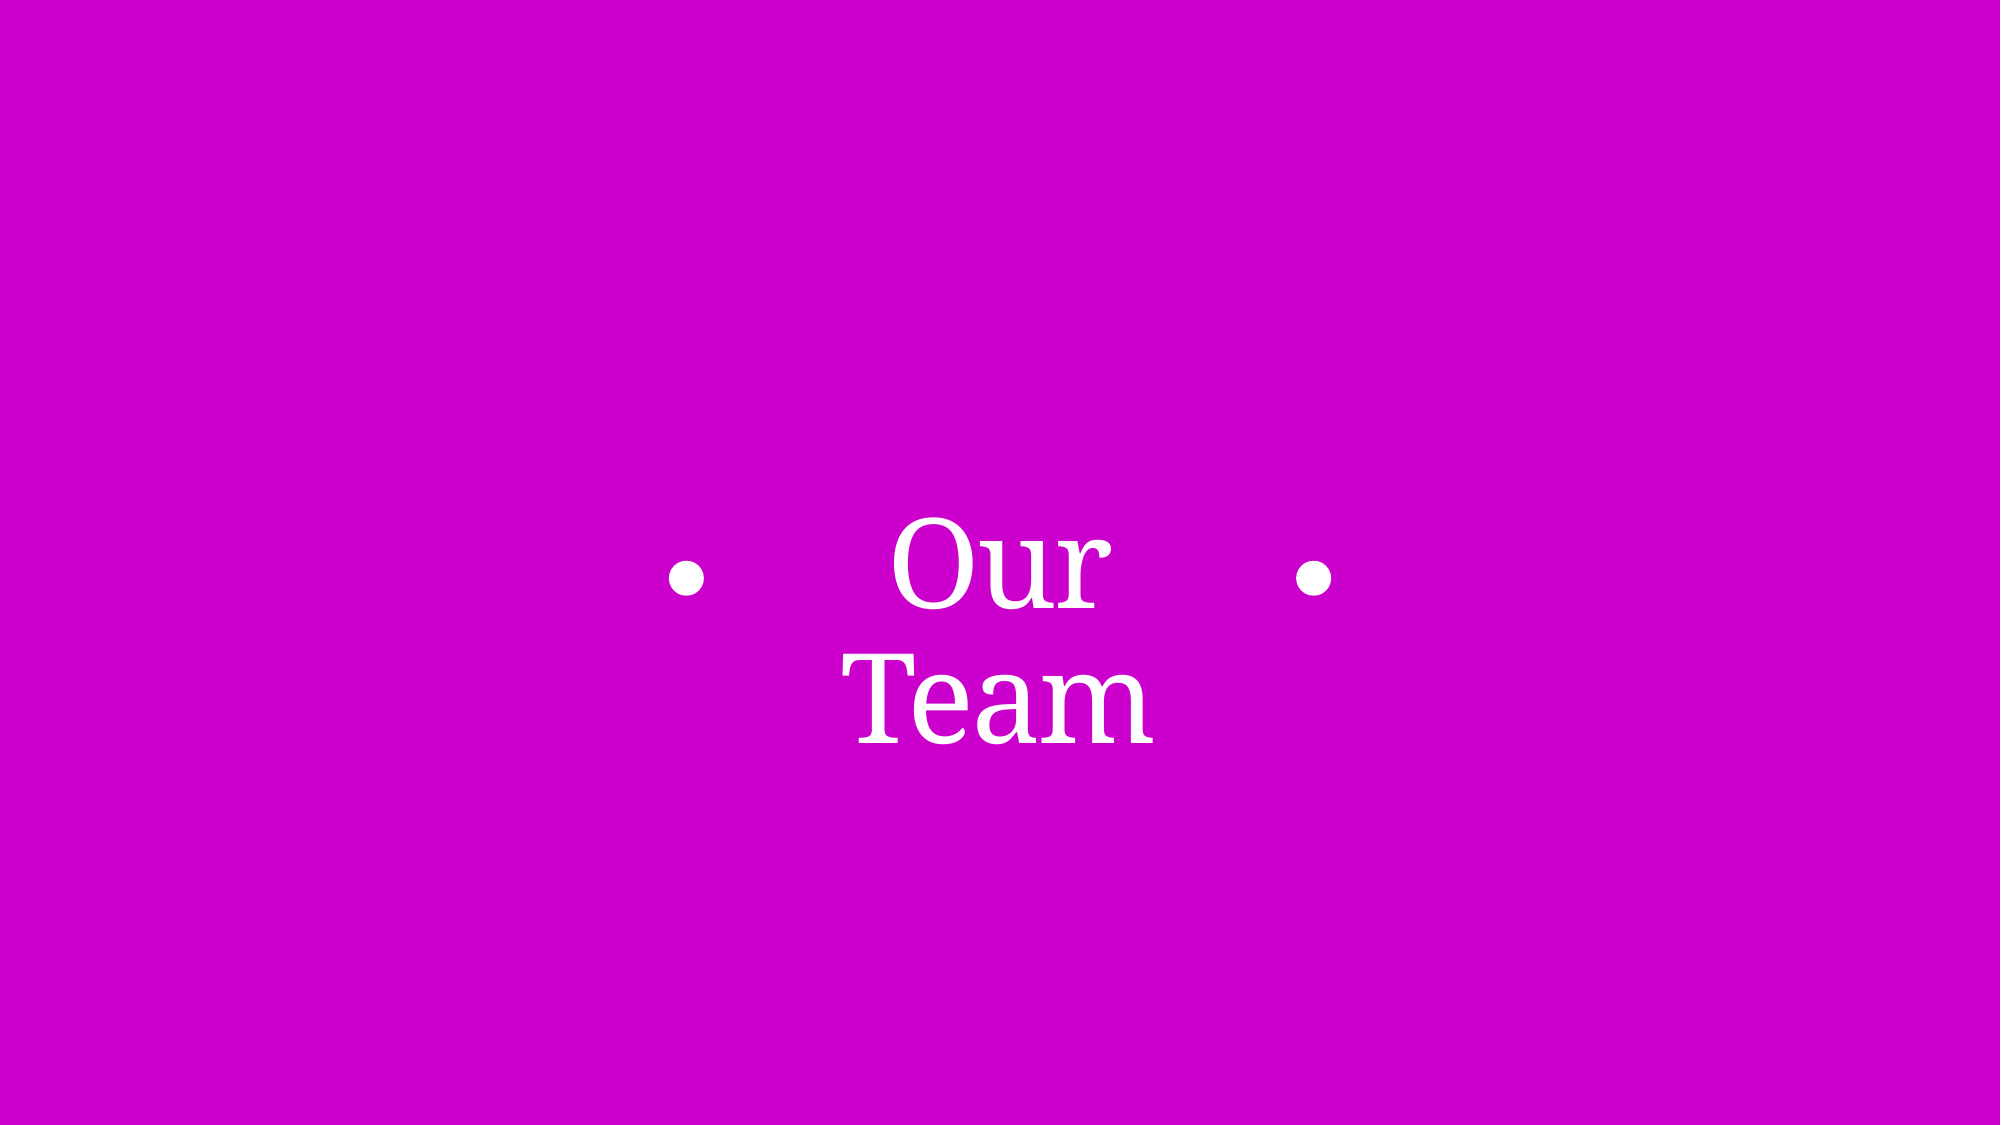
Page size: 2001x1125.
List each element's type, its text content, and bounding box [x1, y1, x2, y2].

list Our Team [710, 492, 1288, 643]
